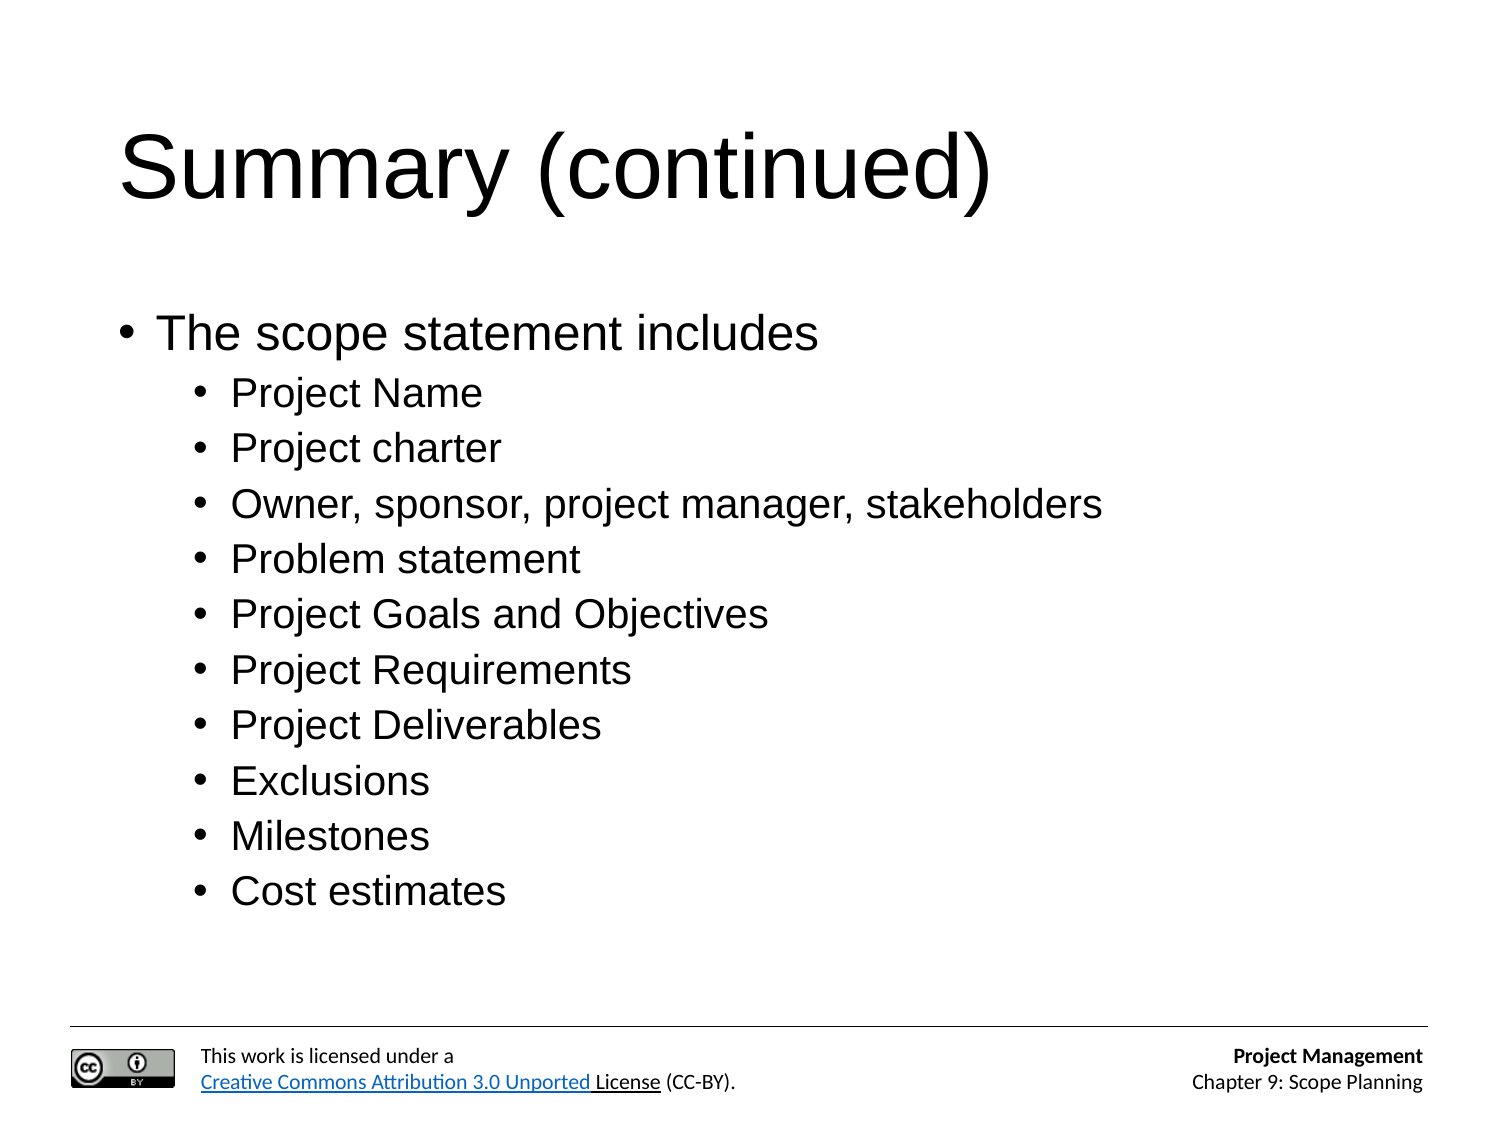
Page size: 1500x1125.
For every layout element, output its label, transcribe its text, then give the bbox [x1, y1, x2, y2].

list The scope statement includes Project Name Project charter Owner, sponsor, project manager, stakeholders Problem statement Project Goals and Objectives Project Requirements Project Deliverables Exclusions Milestones Cost estimates [103, 299, 1397, 1014]
title Summary (continued) [103, 59, 1397, 278]
picture [71, 1049, 175, 1088]
